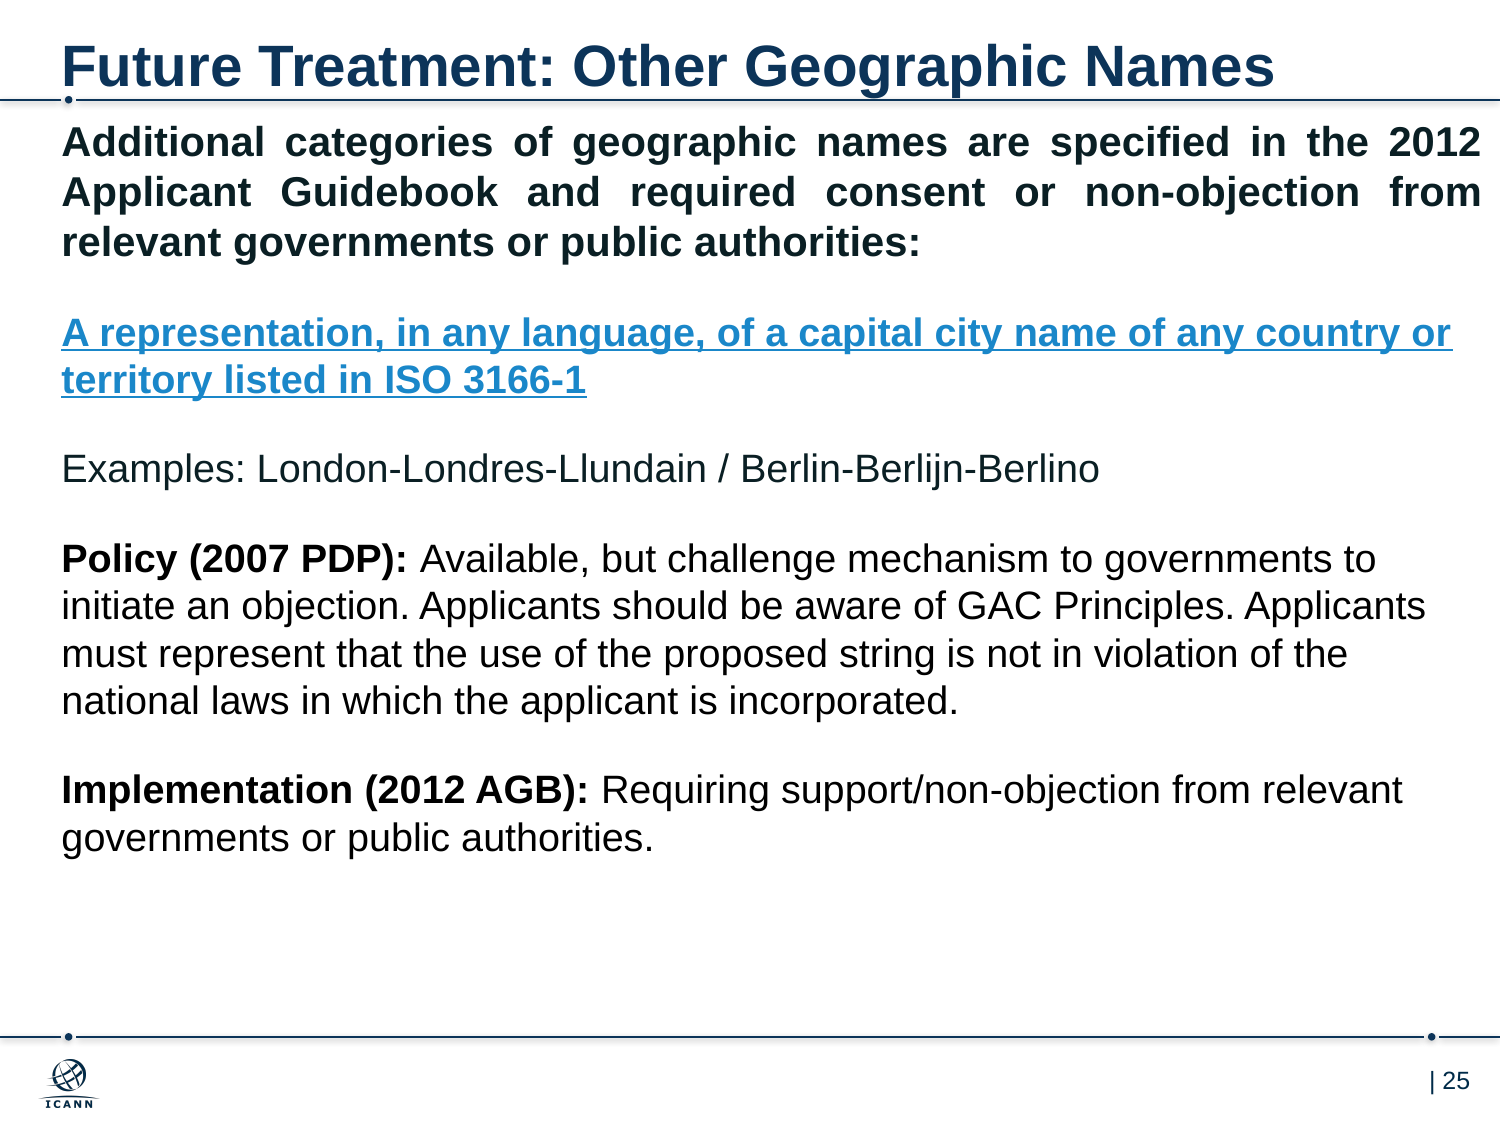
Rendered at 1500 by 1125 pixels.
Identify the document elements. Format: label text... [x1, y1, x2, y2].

picture [38, 1059, 100, 1108]
title Future Treatment: Other Geographic Names [61, 20, 1376, 95]
list Additional categories of geographic names are specified in the 2012 Applicant Guidebook and required consent or non-objection from relevant governments or public authorities: A representation, in any language, of a capital city name of any country or territory listed in ISO 3166-1 Examples: London-Londres-Llundain / Berlin-Berlijn-Berlino Policy (2007 PDP): Available, but challenge mechanism to governments to initiate an objection. Applicants should be aware of GAC Principles. Applicants must represent that the use of the proposed string is not in violation of the national laws in which the applicant is incorporated. Implementation (2012 AGB): Requiring support/non-objection from relevant governments or public authorities. [61, 114, 1483, 964]
